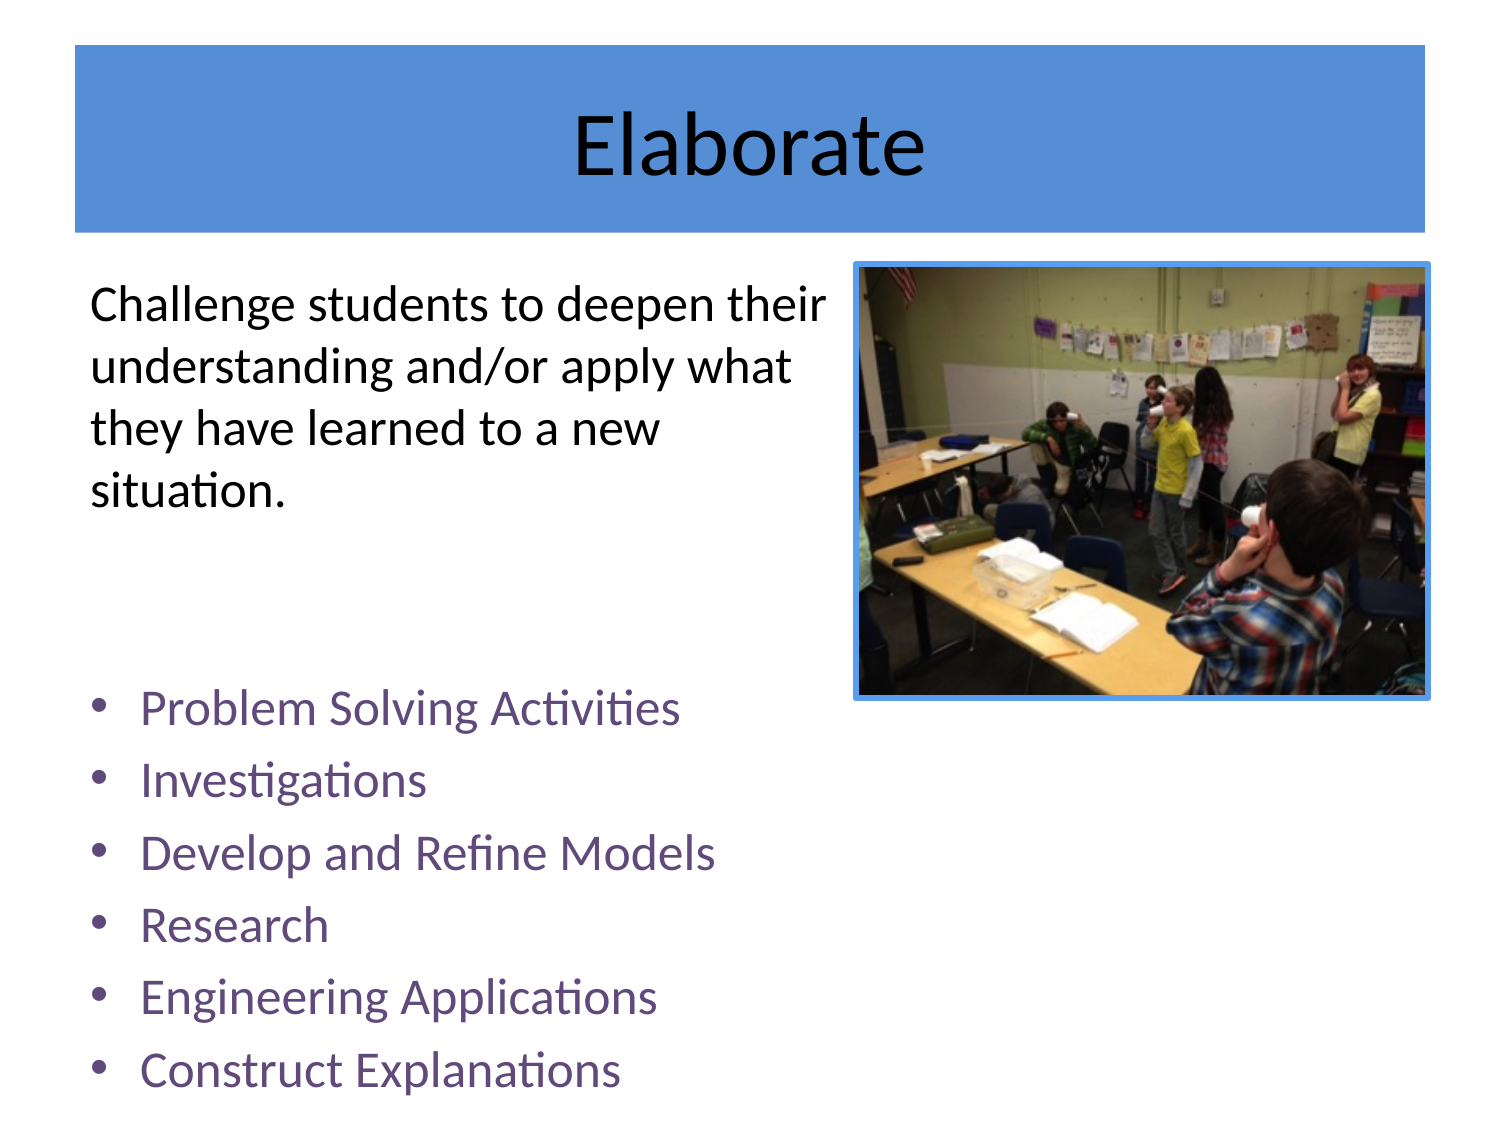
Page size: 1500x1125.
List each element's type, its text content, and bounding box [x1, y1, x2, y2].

title Elaborate [75, 45, 1425, 233]
picture [858, 266, 1426, 696]
list Challenge students to deepen their understanding and/or apply what they have learned to a new situation. Problem Solving Activities Investigations Develop and Refine Models Research Engineering Applications Construct Explanations [75, 262, 859, 1125]
